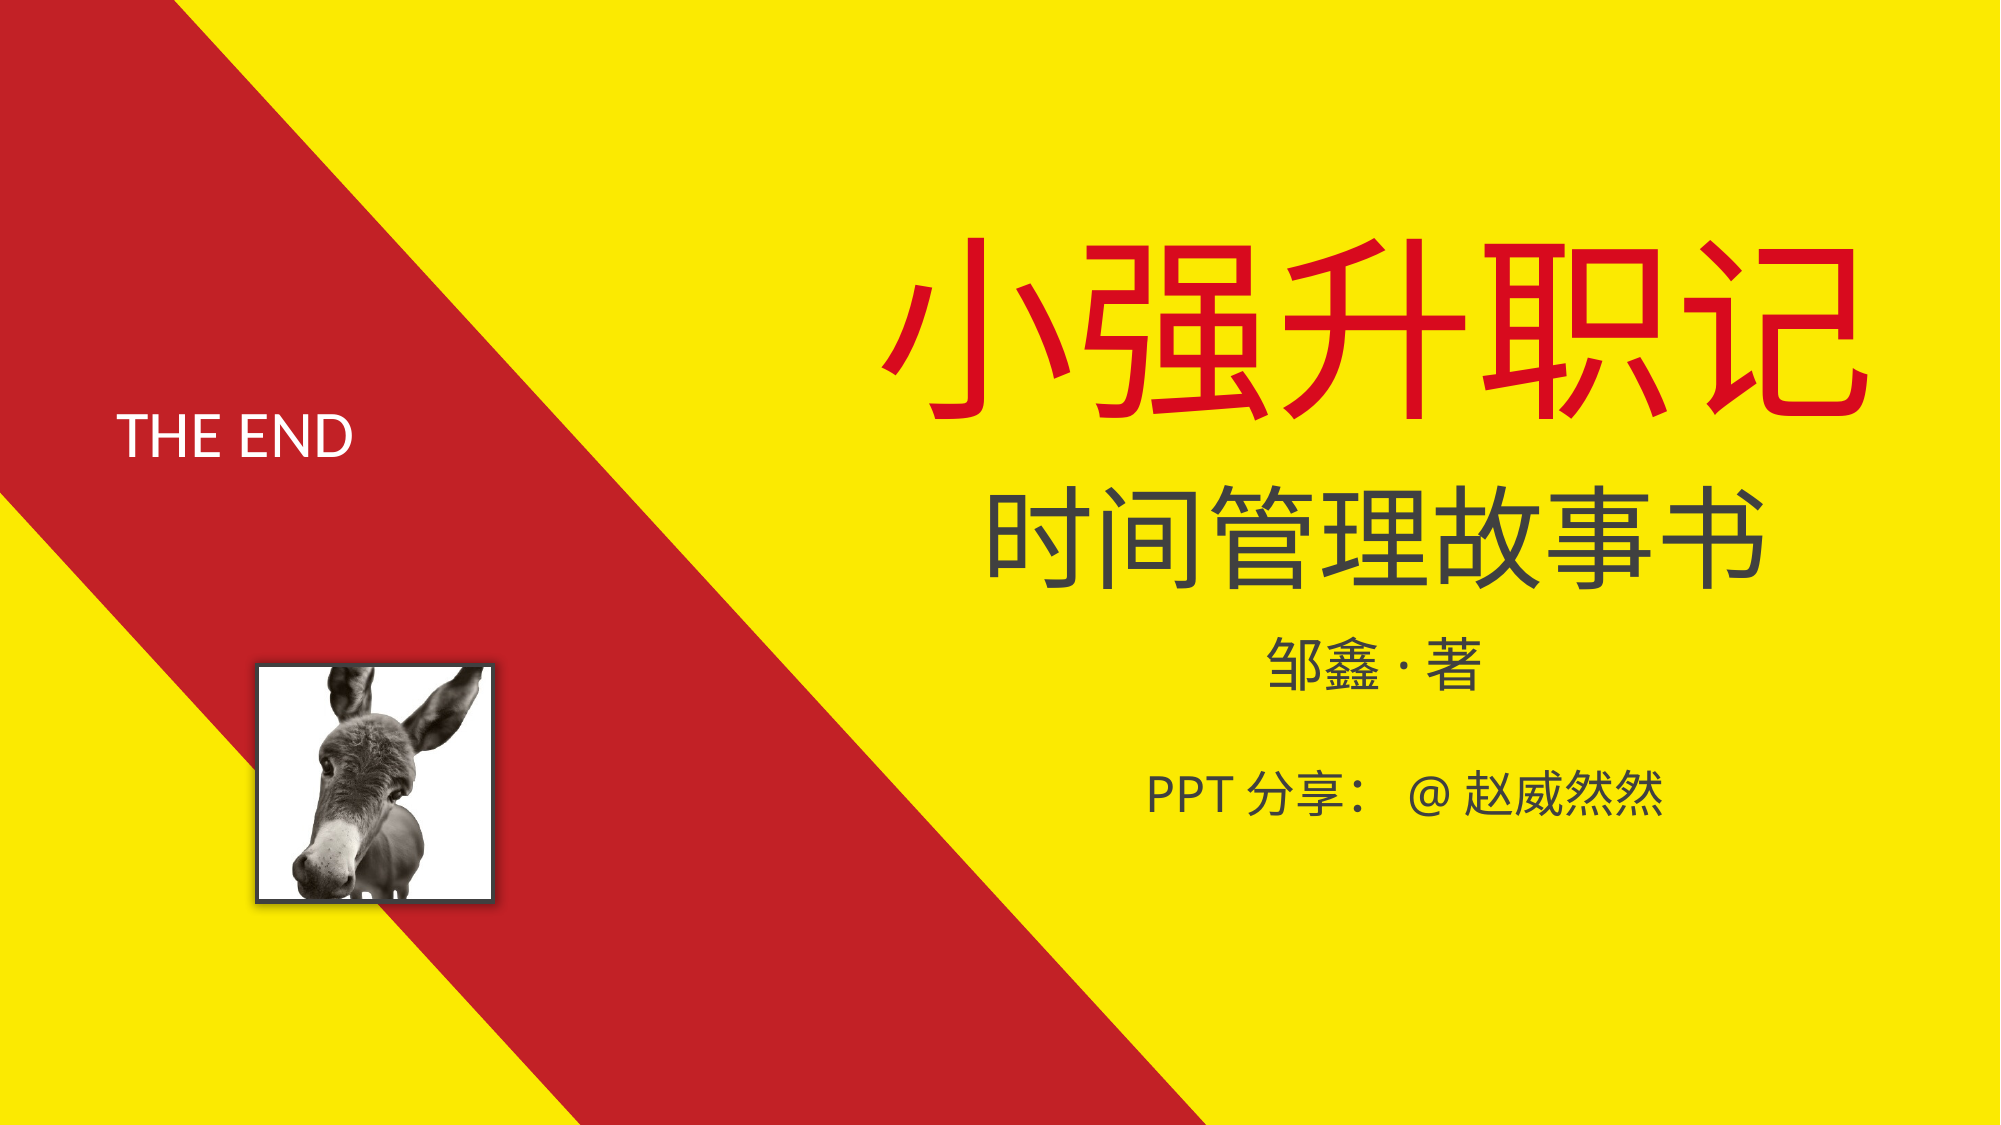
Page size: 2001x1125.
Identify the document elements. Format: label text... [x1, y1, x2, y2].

text_box PPT分享：@赵威然然 [1130, 755, 1781, 830]
text_box 小强升职记 时间管理故事书 邹鑫·著 [375, 195, 2000, 706]
text_box THE END [101, 383, 432, 478]
text_box [0, 0, 375, 764]
picture [258, 666, 492, 900]
text_box [385, 706, 1208, 1125]
